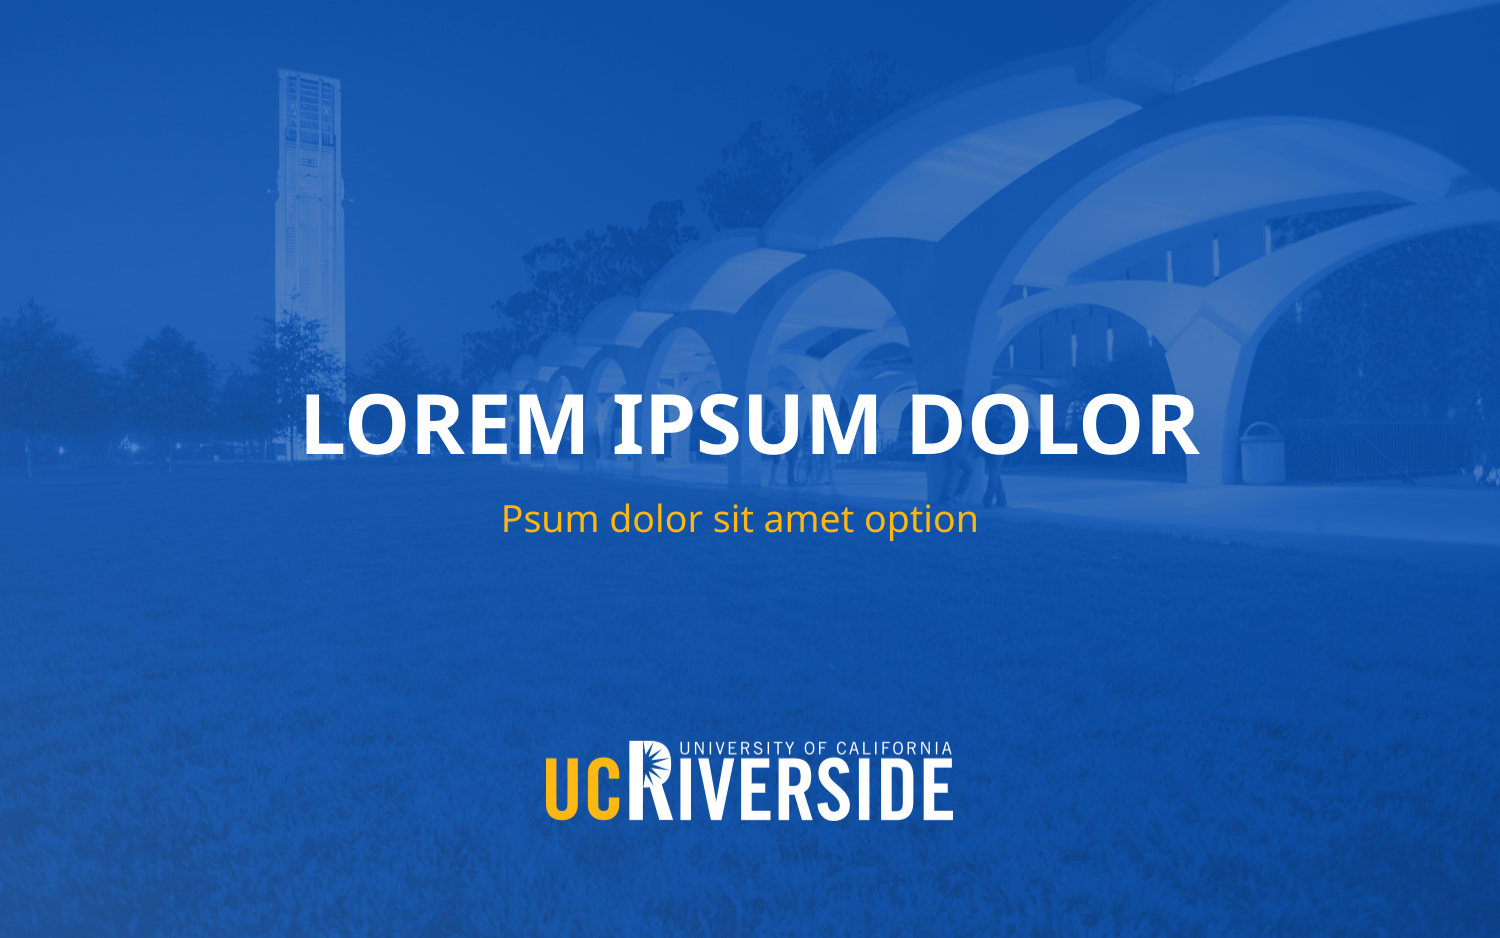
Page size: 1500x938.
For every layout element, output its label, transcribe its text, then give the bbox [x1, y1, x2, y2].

subtitle Psum dolor sit amet option [187, 492, 1313, 719]
title LOREM IPSUM DOLOR [187, 153, 1313, 480]
picture [0, 0, 1500, 938]
